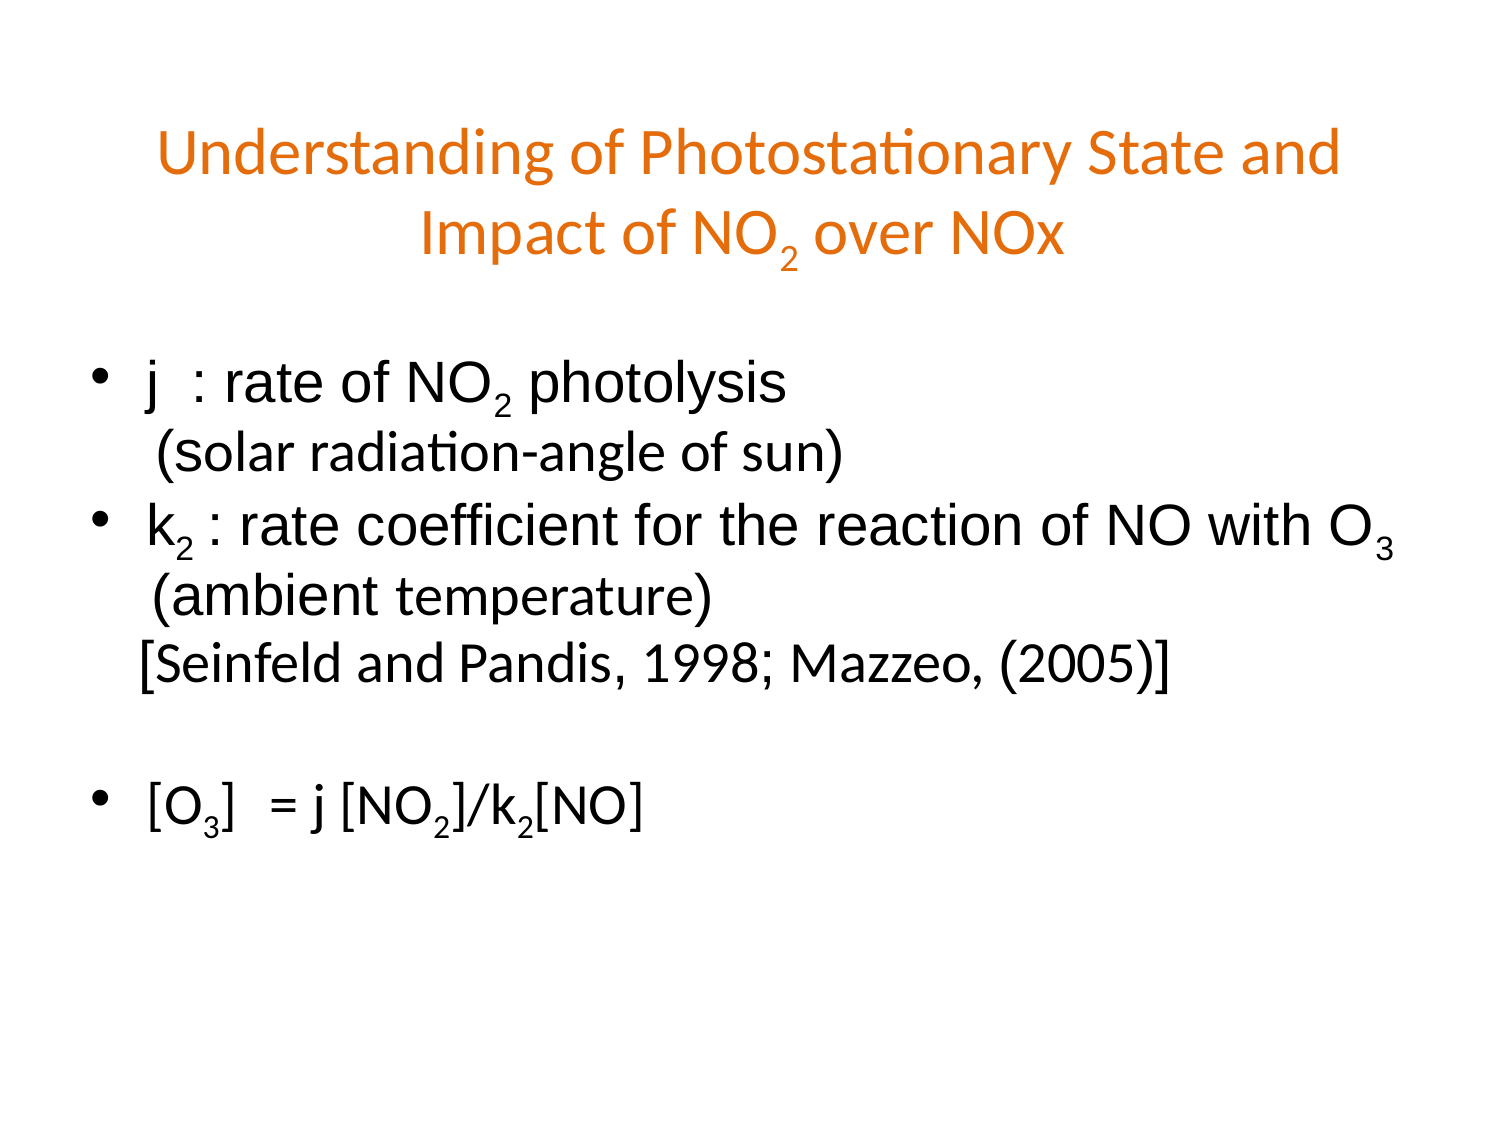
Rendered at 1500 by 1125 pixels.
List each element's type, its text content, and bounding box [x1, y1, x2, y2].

list j : rate of NO2 photolysis (solar radiation-angle of sun) k2 : rate coefficient for the reaction of NO with O3 (ambient temperature) [Seinfeld and Pandis, 1998; Mazzeo, (2005)] [O3] = j [NO2]/k2[NO] [75, 262, 1425, 1005]
title Understanding of Photostationary State and Impact of NO2 over NOx [112, 106, 1388, 262]
